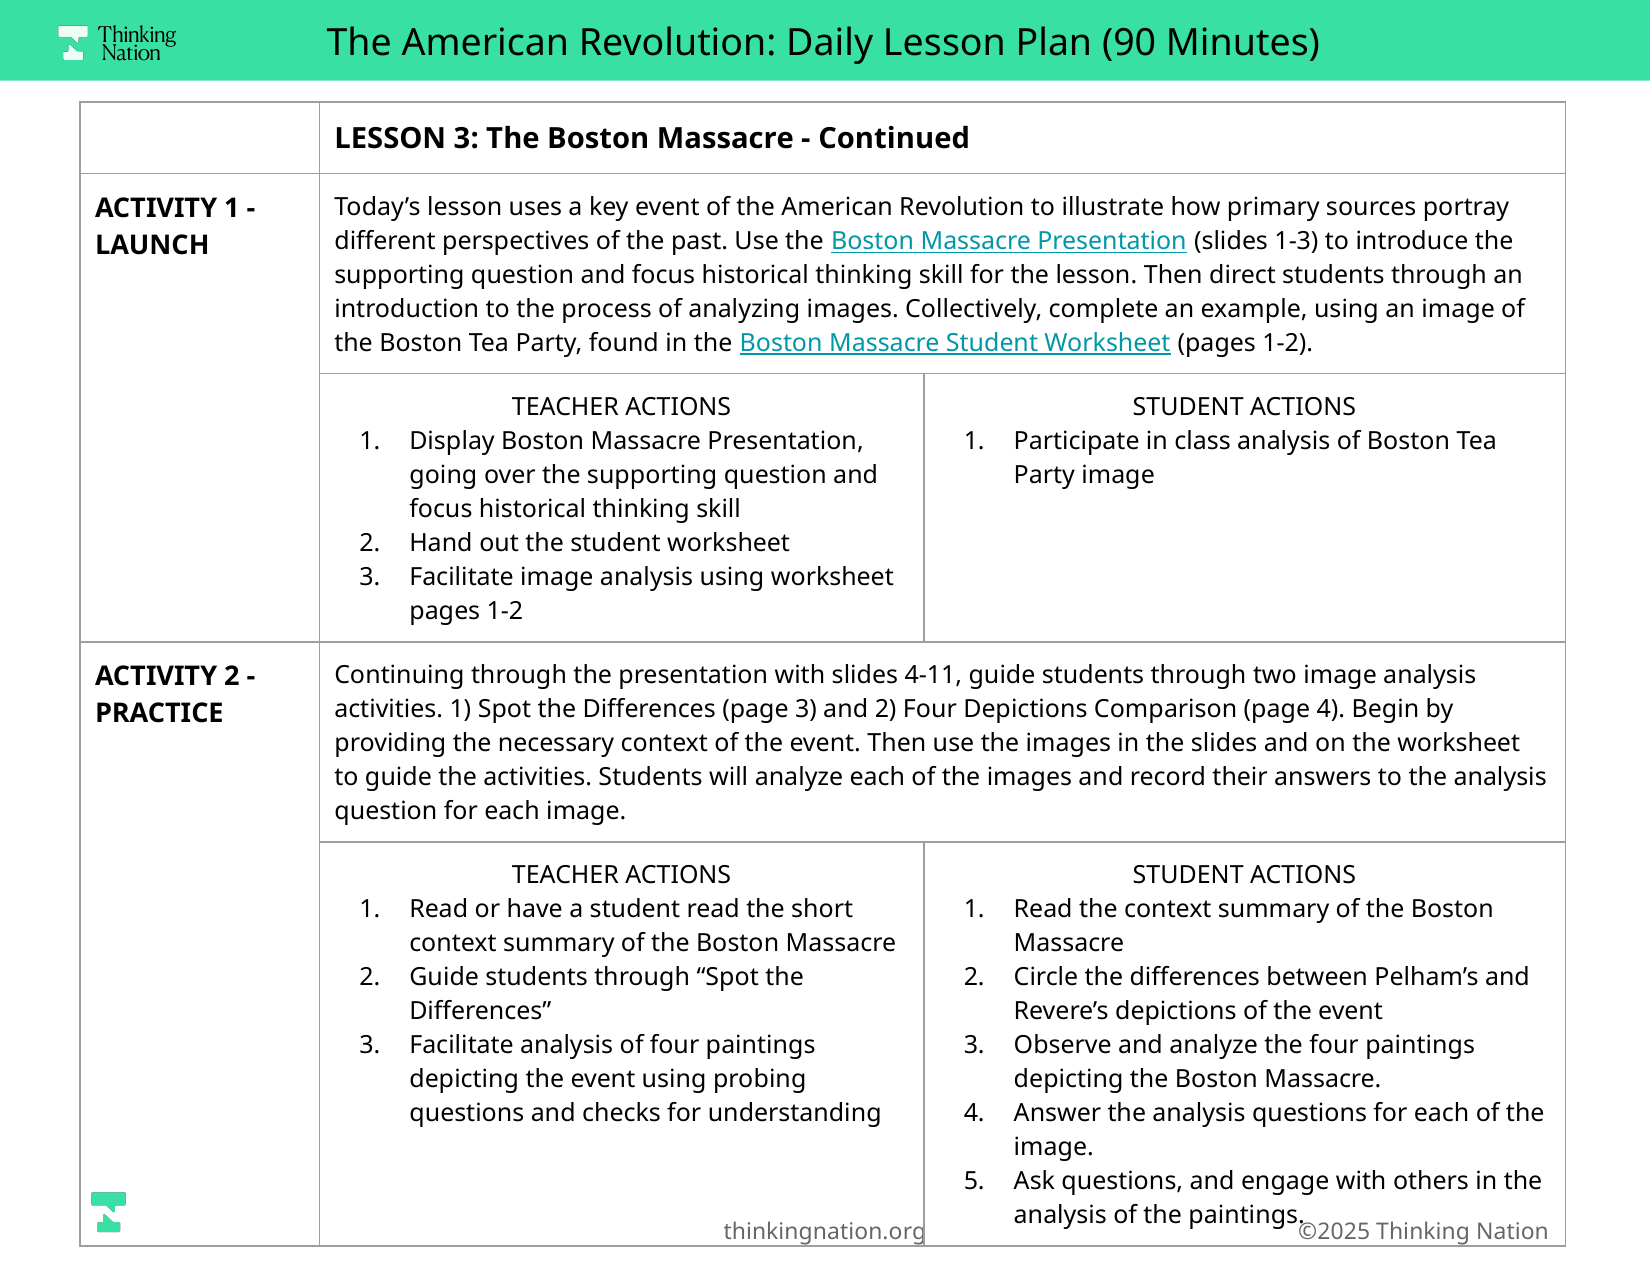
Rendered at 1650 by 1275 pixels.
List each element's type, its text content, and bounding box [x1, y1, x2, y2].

table_cell ACTIVITY 1 - LAUNCH [81, 174, 319, 641]
picture [45, 14, 180, 71]
table_cell TEACHER ACTIONS Display Boston Massacre Presentation, going over the supporting question and focus historical thinking skill Hand out the student worksheet Facilitate image analysis using worksheet pages 1-2 [320, 374, 923, 641]
table_header [81, 103, 319, 173]
table_cell ACTIVITY 2 - PRACTICE [81, 643, 319, 1245]
table_cell TEACHER ACTIONS Read or have a student read the short context summary of the Boston Massacre Guide students through “Spot the Differences” Facilitate analysis of four paintings depicting the event using probing questions and checks for understanding [320, 843, 923, 1245]
table_cell STUDENT ACTIONS Participate in class analysis of Boston Tea Party image [925, 374, 1565, 641]
table_header LESSON 3: The Boston Massacre - Continued [320, 103, 1565, 173]
table_cell Today’s lesson uses a key event of the American Revolution to illustrate how primary sources portray different perspectives of the past. Use the Boston Massacre Presentation (slides 1-3) to introduce the supporting question and focus historical thinking skill for the lesson. Then direct students through an introduction to the process of analyzing images. Collectively, complete an example, using an image of the Boston Tea Party, found in the Boston Massacre Student Worksheet (pages 1-2). [320, 174, 1565, 373]
text_box The American Revolution: Daily Lesson Plan (90 Minutes) [0, 0, 1650, 81]
table_cell STUDENT ACTIONS Read the context summary of the Boston Massacre Circle the differences between Pelham’s and Revere’s depictions of the event Observe and analyze the four paintings depicting the Boston Massacre. Answer the analysis questions for each of the image. Ask questions, and engage with others in the analysis of the paintings. [925, 843, 1565, 1245]
table_cell Continuing through the presentation with slides 4-11, guide students through two image analysis activities. 1) Spot the Differences (page 3) and 2) Four Depictions Comparison (page 4). Begin by providing the necessary context of the event. Then use the images in the slides and on the worksheet to guide the activities. Students will analyze each of the images and record their answers to the analysis question for each image. [320, 643, 1565, 841]
picture [80, 1184, 136, 1240]
